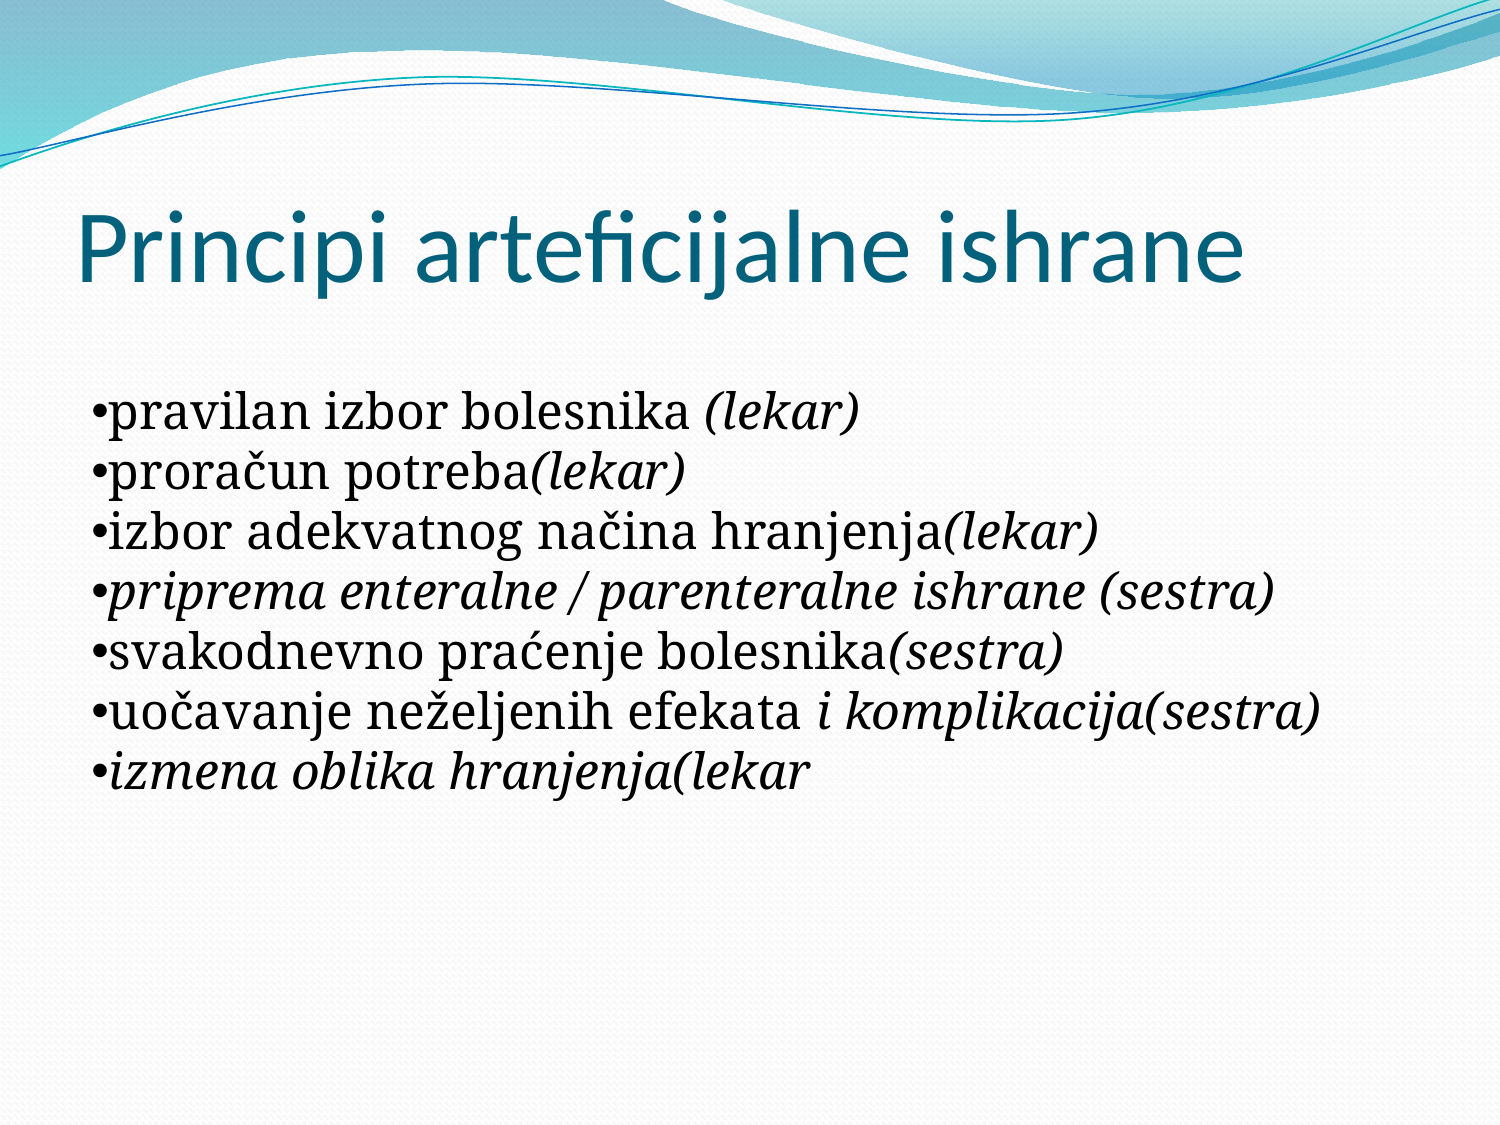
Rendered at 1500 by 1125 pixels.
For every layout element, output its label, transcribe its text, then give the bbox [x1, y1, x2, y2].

title Principi arteficijalne ishrane [75, 115, 1438, 303]
text_box pravilan izbor bolesnika (lekar) proračun potreba(lekar) izbor adekvatnog načina hranjenja(lekar) priprema enteralne / parenteralne ishrane (sestra) svakodnevno praćenje bolesnika(sestra) uočavanje neželjenih efekata i komplikacija(sestra) izmena oblika hranjenja(lekar [76, 327, 1412, 808]
